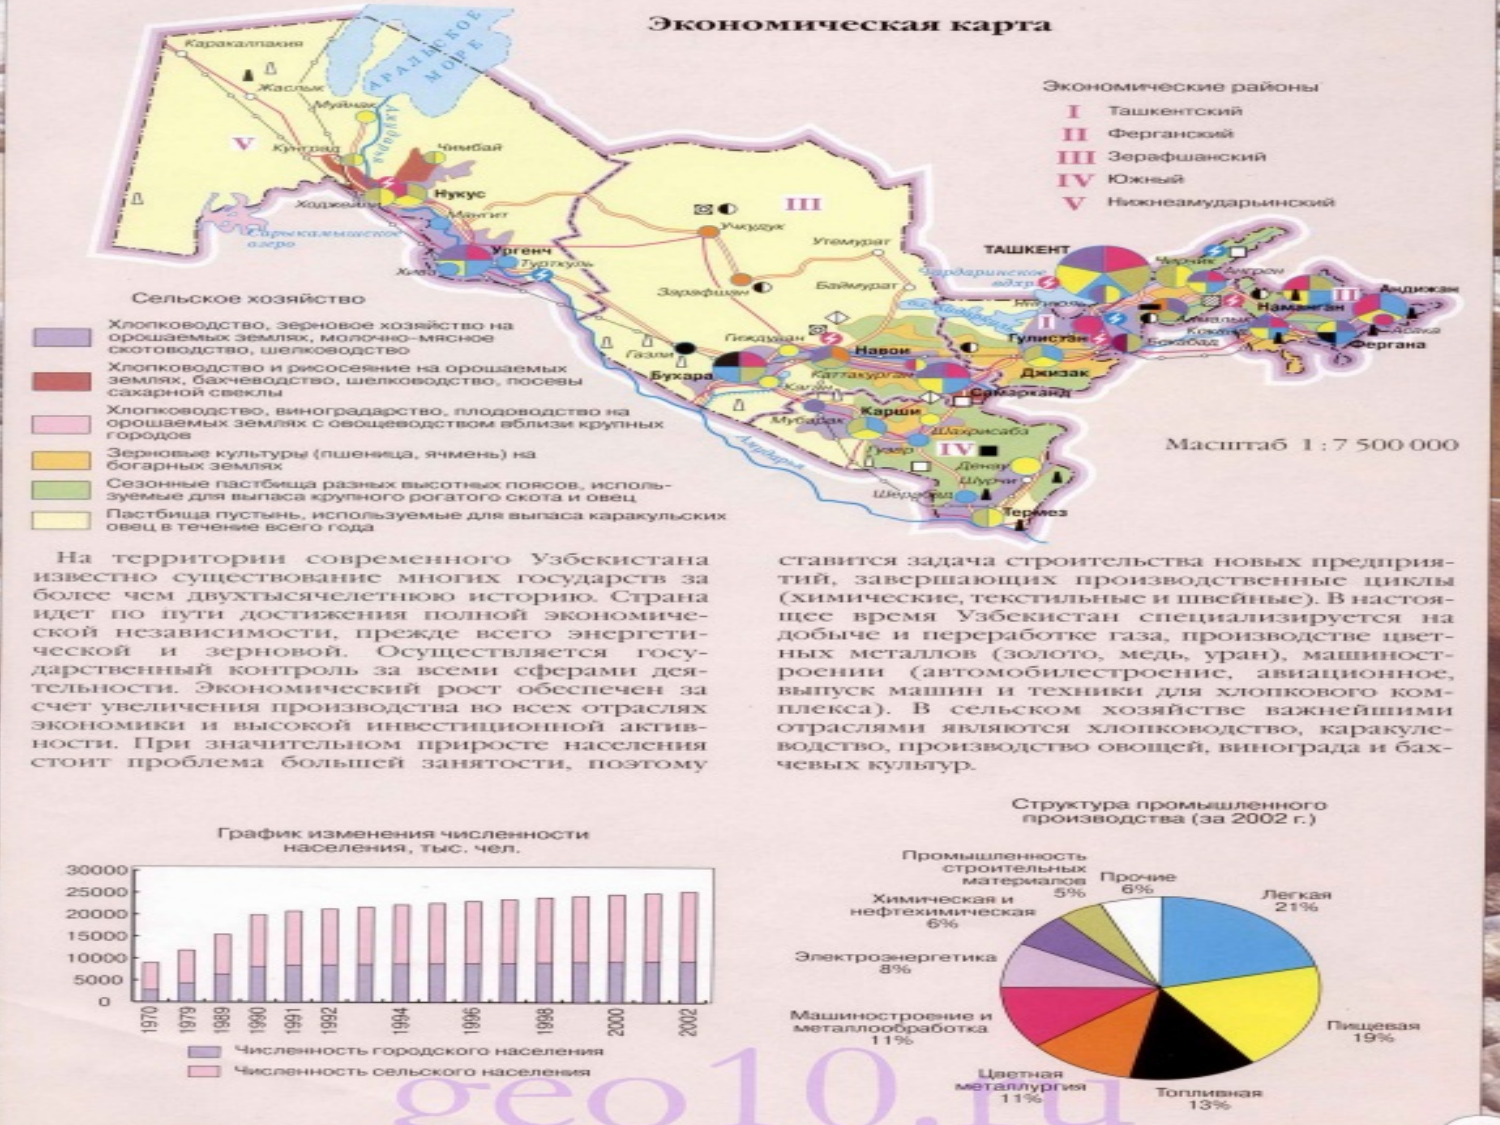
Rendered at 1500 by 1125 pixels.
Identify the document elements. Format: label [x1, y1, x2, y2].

list [0, 0, 1500, 1125]
